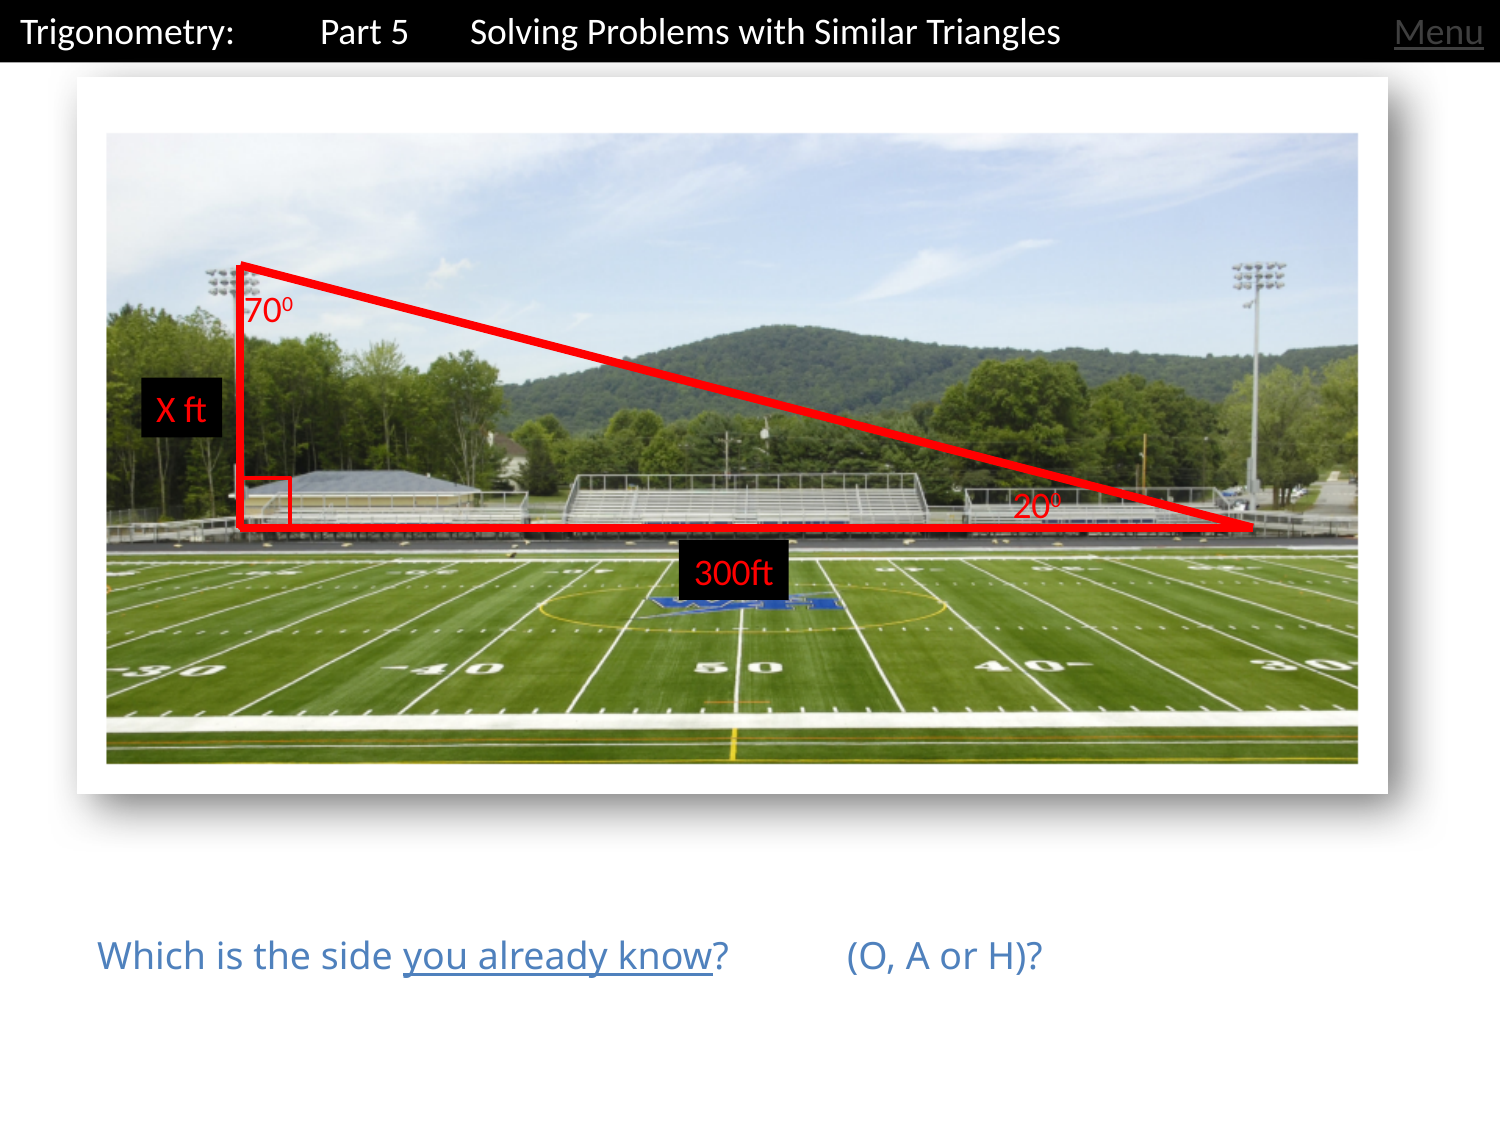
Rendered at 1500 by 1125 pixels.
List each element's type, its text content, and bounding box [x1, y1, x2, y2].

text_box Menu [1379, 0, 1500, 60]
text_box [0, 0, 5, 64]
text_box Which is the side you already know? (O, A or H)? [82, 924, 1379, 1030]
text_box [1086, 0, 1500, 64]
picture [77, 77, 1388, 794]
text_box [240, 265, 1254, 528]
text_box Trigonometry: Part 5 Solving Problems with Similar Triangles [5, 0, 1086, 105]
